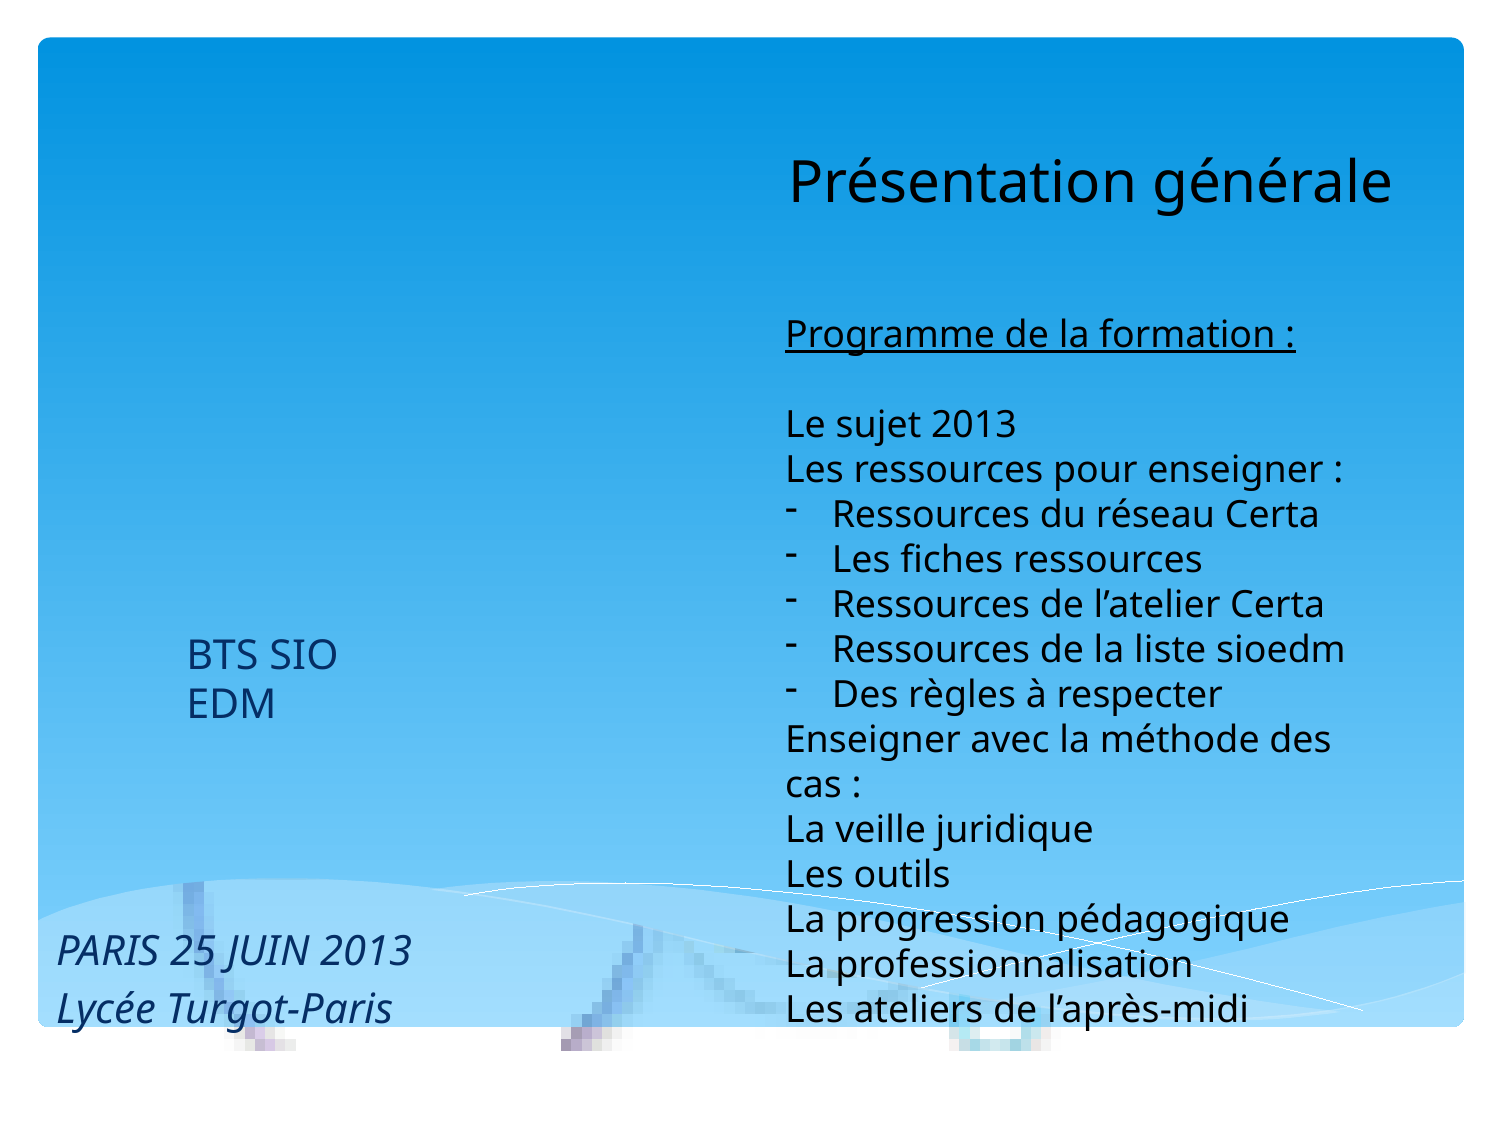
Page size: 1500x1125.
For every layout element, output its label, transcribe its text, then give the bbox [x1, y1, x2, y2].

text_box Programme de la formation : Le sujet 2013 Les ressources pour enseigner : Ressources du réseau Certa Les fiches ressources Ressources de l’atelier Certa Ressources de la liste sioedm Des règles à respecter Enseigner avec la méthode des cas : La veille juridique Les outils La progression pédagogique La professionnalisation Les ateliers de l’après-midi [770, 302, 1432, 1038]
subtitle PARIS 25 JUIN 2013 Lycée Turgot-Paris [41, 857, 1092, 1125]
title BTS SIO EDM [171, 515, 632, 808]
text_box Présentation générale [773, 137, 1424, 222]
